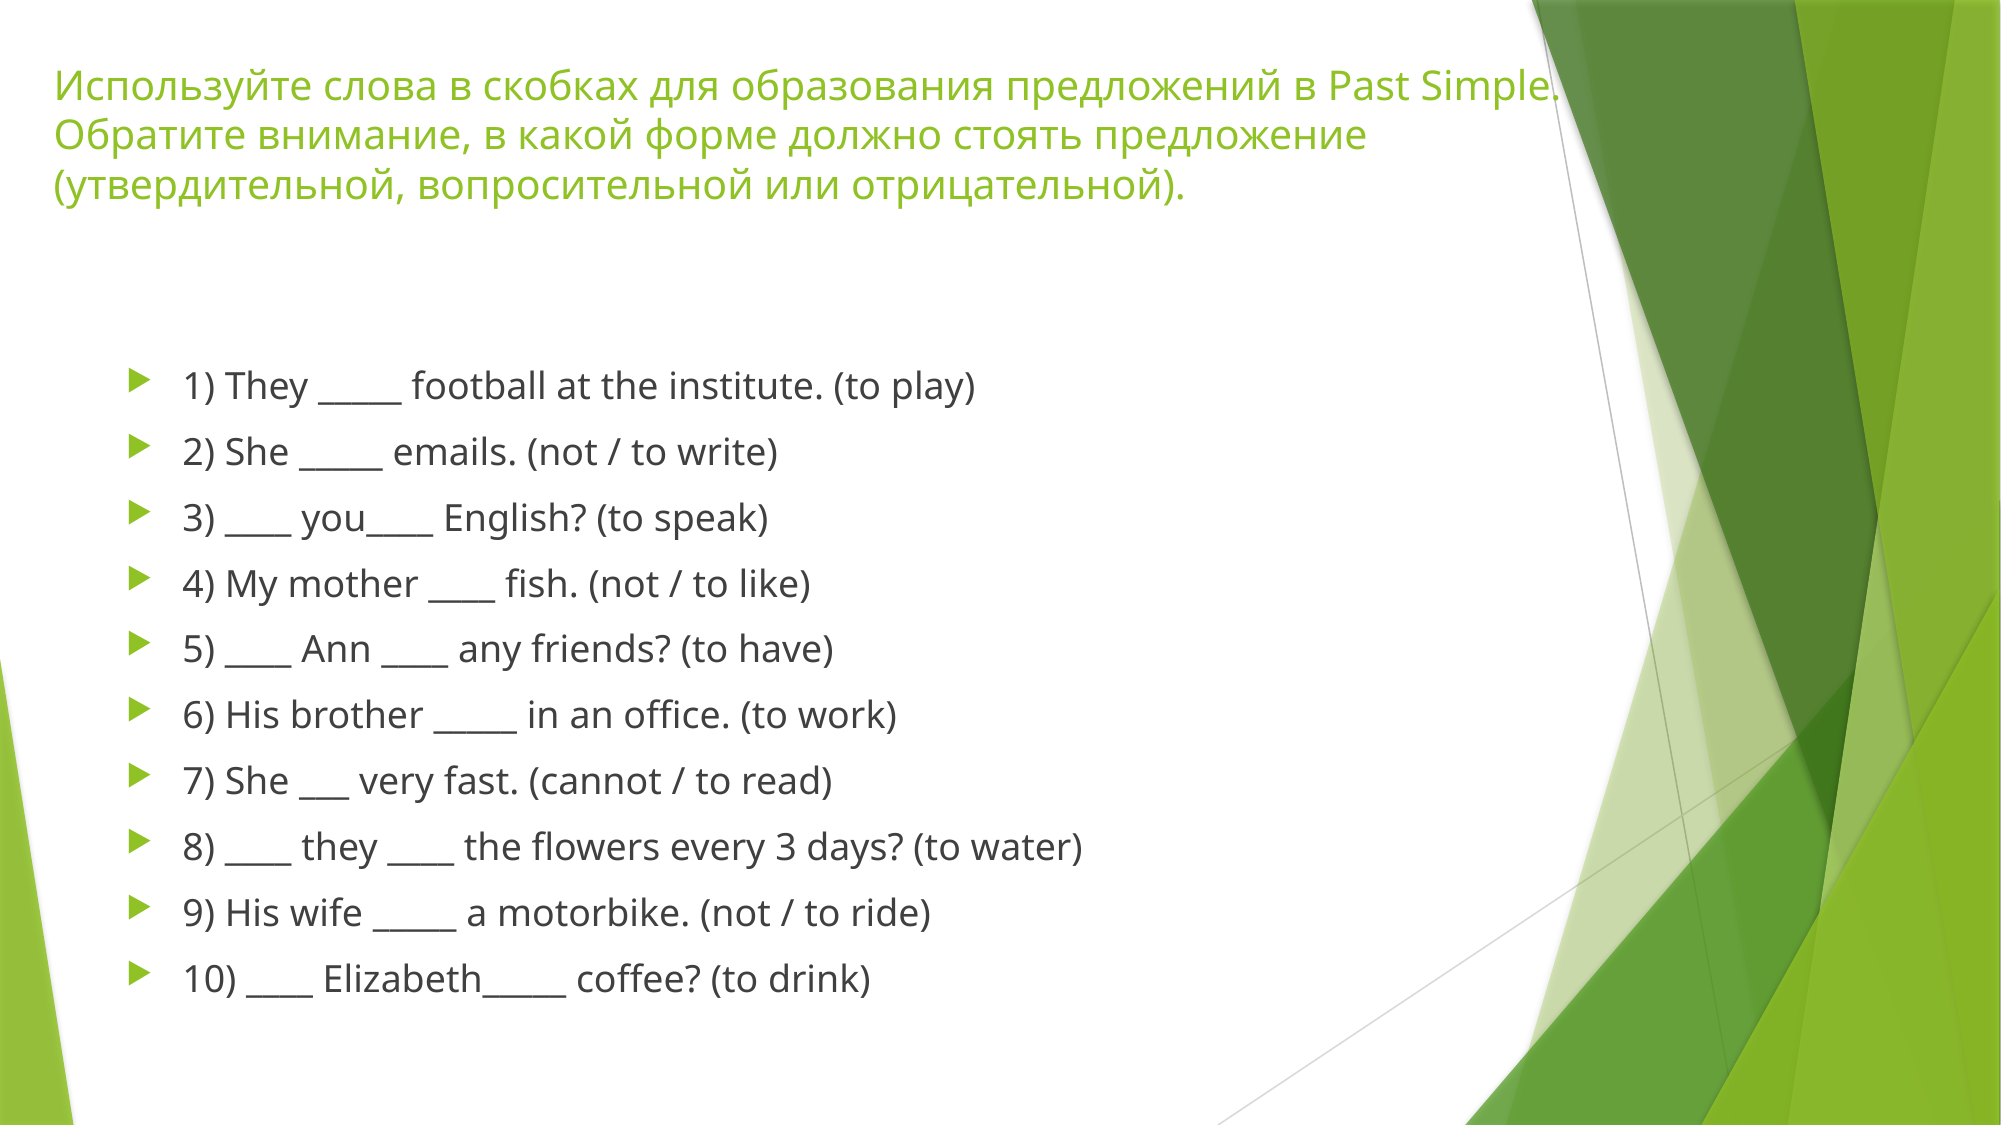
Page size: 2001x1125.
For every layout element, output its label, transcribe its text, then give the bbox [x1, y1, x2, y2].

list 1) They _____ football at the institute. (to play) 2) She _____ emails. (not / to write) 3) ____ you____ English? (to speak) 4) My mother ____ fish. (not / to like) 5) ____ Ann ____ any friends? (to have) 6) His brother _____ in an office. (to work) 7) She ___ very fast. (cannot / to read) 8) ____ they ____ the flowers every 3 days? (to water) 9) His wife _____ a motorbike. (not / to ride) 10) ____ Elizabeth_____ coffee? (to drink) [111, 354, 1594, 1050]
title Используйте слова в скобках для образования предложений в Past Simple. Обратите внимание, в какой форме должно стоять предложение (утвердительной, вопросительной или отрицательной). [38, 52, 1594, 269]
